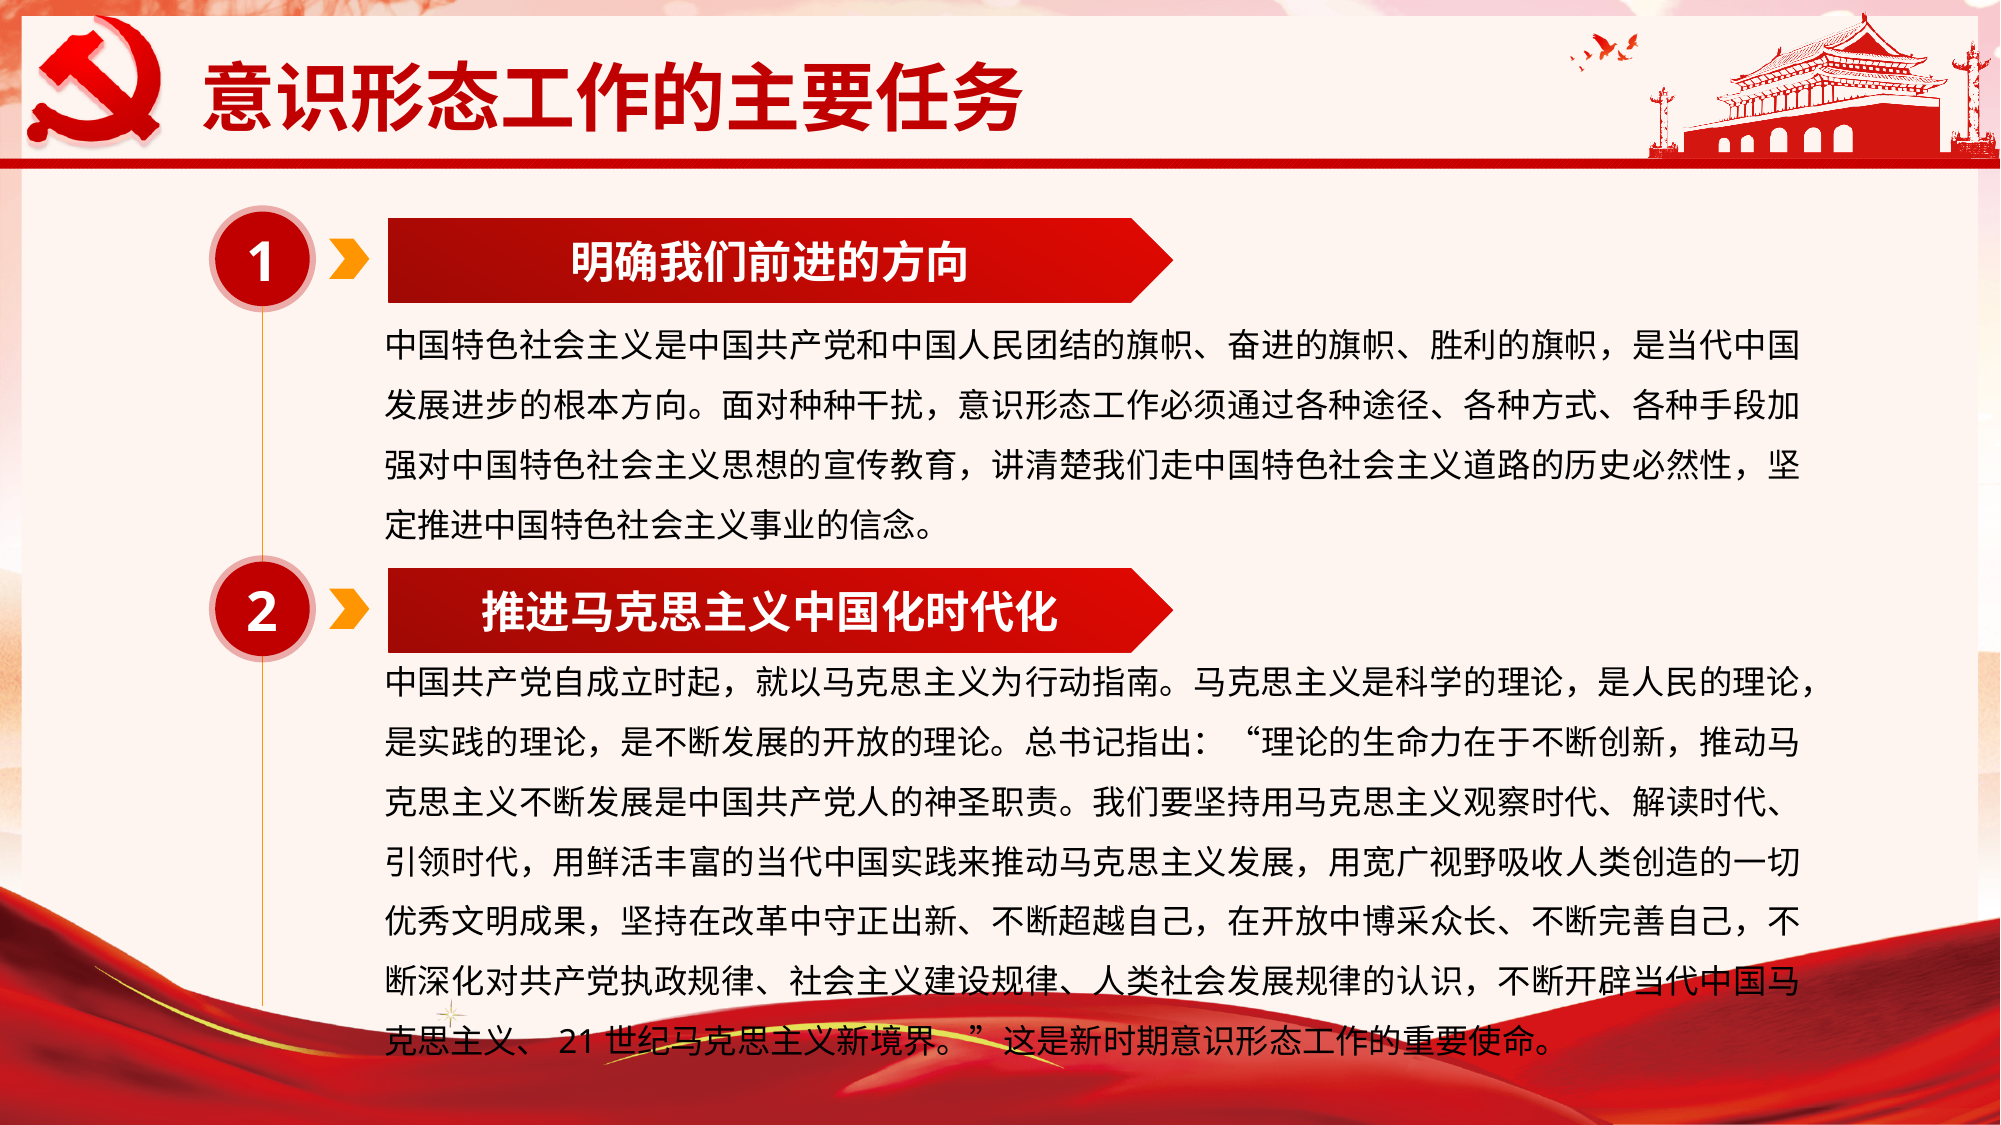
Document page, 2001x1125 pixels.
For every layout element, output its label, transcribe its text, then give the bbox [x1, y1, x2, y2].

text_box 推进马克思主义中国化时代化 [387, 567, 1175, 633]
text_box [326, 237, 371, 281]
text_box 1 [214, 210, 311, 308]
text_box 中国共产党自成立时起，就以马克思主义为行动指南。马克思主义是科学的理论，是人民的理论，是实践的理论，是不断发展的开放的理论。总书记指出：“理论的生命力在于不断创新，推动马克思主义不断发展是中国共产党人的神圣职责。我们要坚持用马克思主义观察时代、解读时代、引领时代，用鲜活丰富的当代中国实践来推动马克思主义发展，用宽广视野吸收人类创造的一切优秀文明成果，坚持在改革中守正出新、不断超越自己，在开放中博采众长、不断完善自己，不断深化对共产党执政规律、社会主义建设规律、人类社会发展规律的认识，不断开辟当代中国马克思主义、21世纪马克思主义新境界。”这是新时期意识形态工作的重要使命。 [369, 633, 1816, 1068]
picture [0, 169, 2000, 1125]
text_box 明确我们前进的方向 [387, 217, 1175, 297]
text_box 2 [263, 560, 311, 658]
text_box 中国特色社会主义是中国共产党和中国人民团结的旗帜、奋进的旗帜、胜利的旗帜，是当代中国发展进步的根本方向。面对种种干扰，意识形态工作必须通过各种途径、各种方式、各种手段加强对中国特色社会主义思想的宣传教育，讲清楚我们走中国特色社会主义道路的历史必然性，坚定推进中国特色社会主义事业的信念。 [369, 297, 1816, 552]
picture [0, 0, 2000, 159]
text_box 2 [214, 560, 262, 658]
text_box [326, 587, 371, 631]
